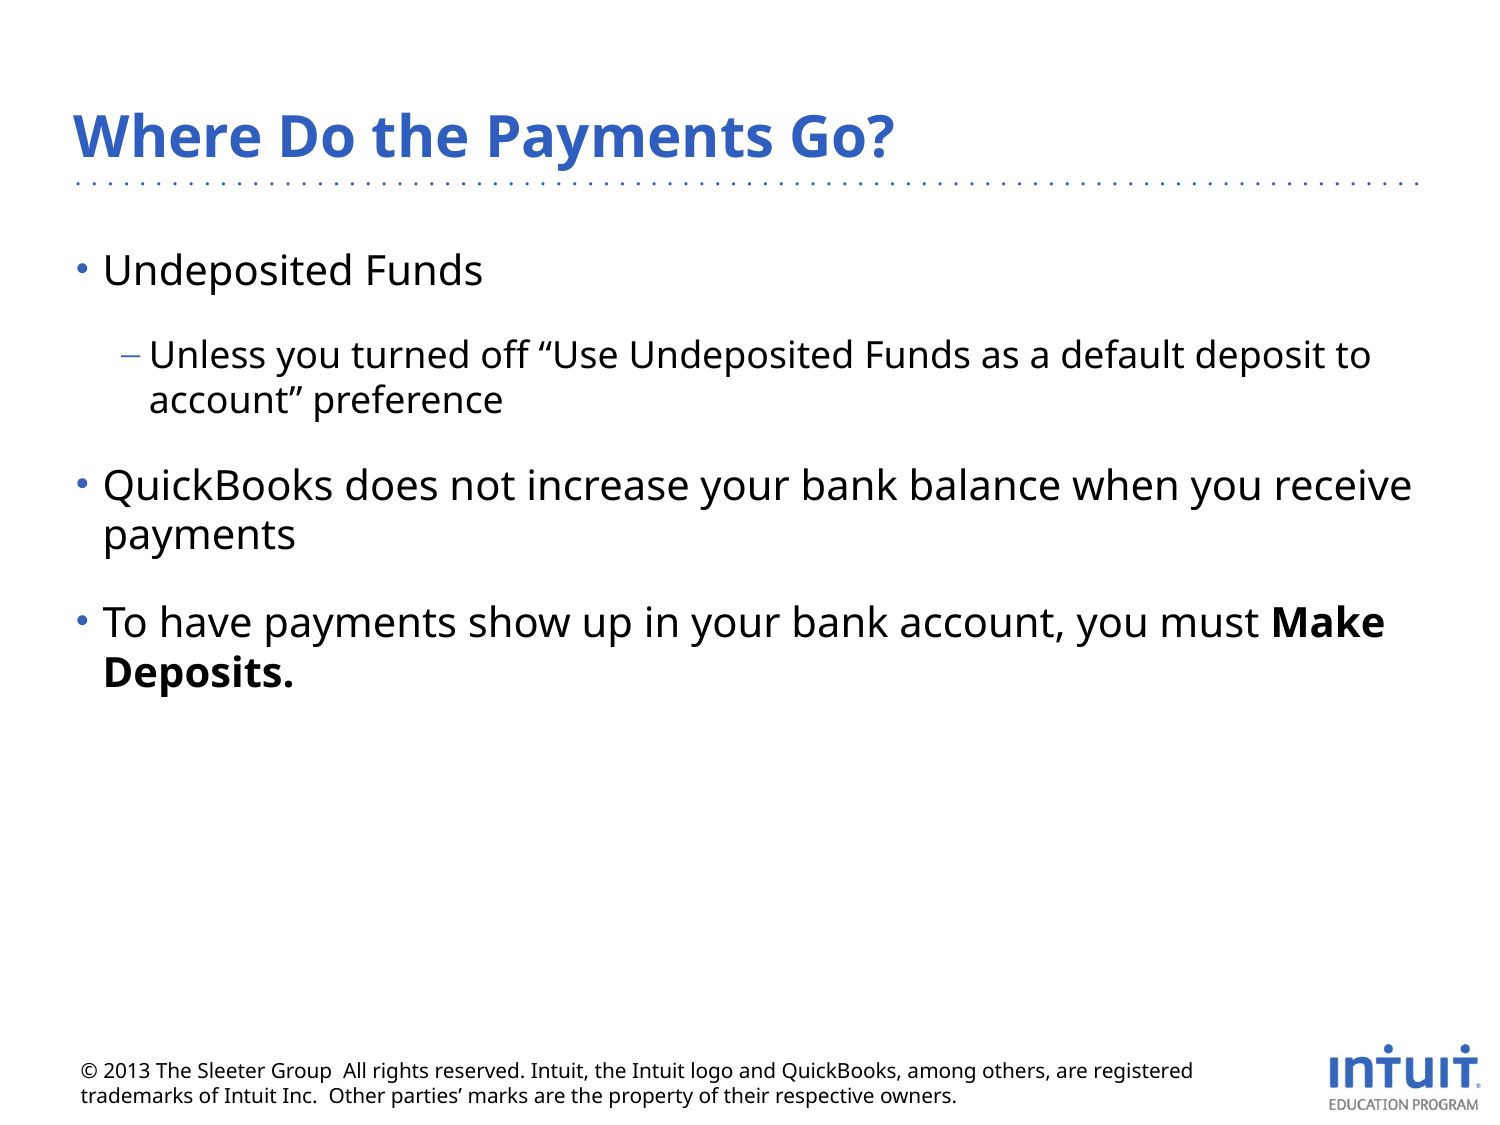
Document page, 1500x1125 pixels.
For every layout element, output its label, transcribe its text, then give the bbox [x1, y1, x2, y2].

picture [1325, 1039, 1485, 1116]
title Where Do the Payments Go? [73, 62, 1424, 169]
list Undeposited Funds Unless you turned off “Use Undeposited Funds as a default deposit to account” preference QuickBooks does not increase your bank balance when you receive payments To have payments show up in your bank account, you must Make Deposits. [75, 235, 1424, 1012]
